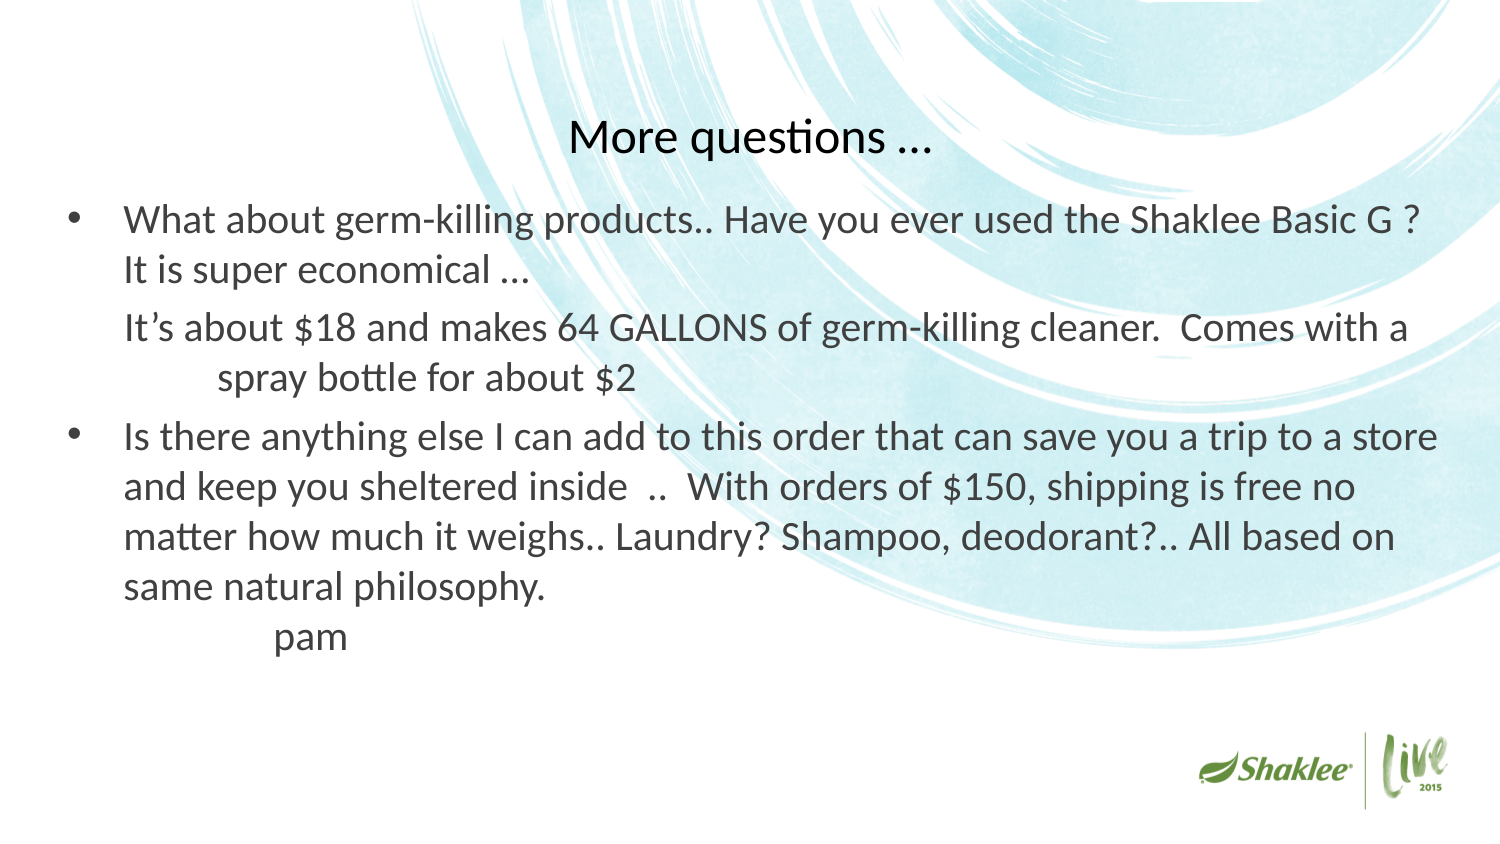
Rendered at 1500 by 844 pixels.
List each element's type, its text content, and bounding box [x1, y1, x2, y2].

title More questions … [75, 62, 1425, 204]
picture [0, 0, 1500, 844]
list What about germ-killing products.. Have you ever used the Shaklee Basic G ? It is super economical … It’s about $18 and makes 64 GALLONS of germ-killing cleaner. Comes with a spray bottle for about $2 Is there anything else I can add to this order that can save you a trip to a store and keep you sheltered inside .. With orders of $150, shipping is free no matter how much it weighs.. Laundry? Shampoo, deodorant?.. All based on same natural philosophy. pam [52, 184, 1455, 633]
